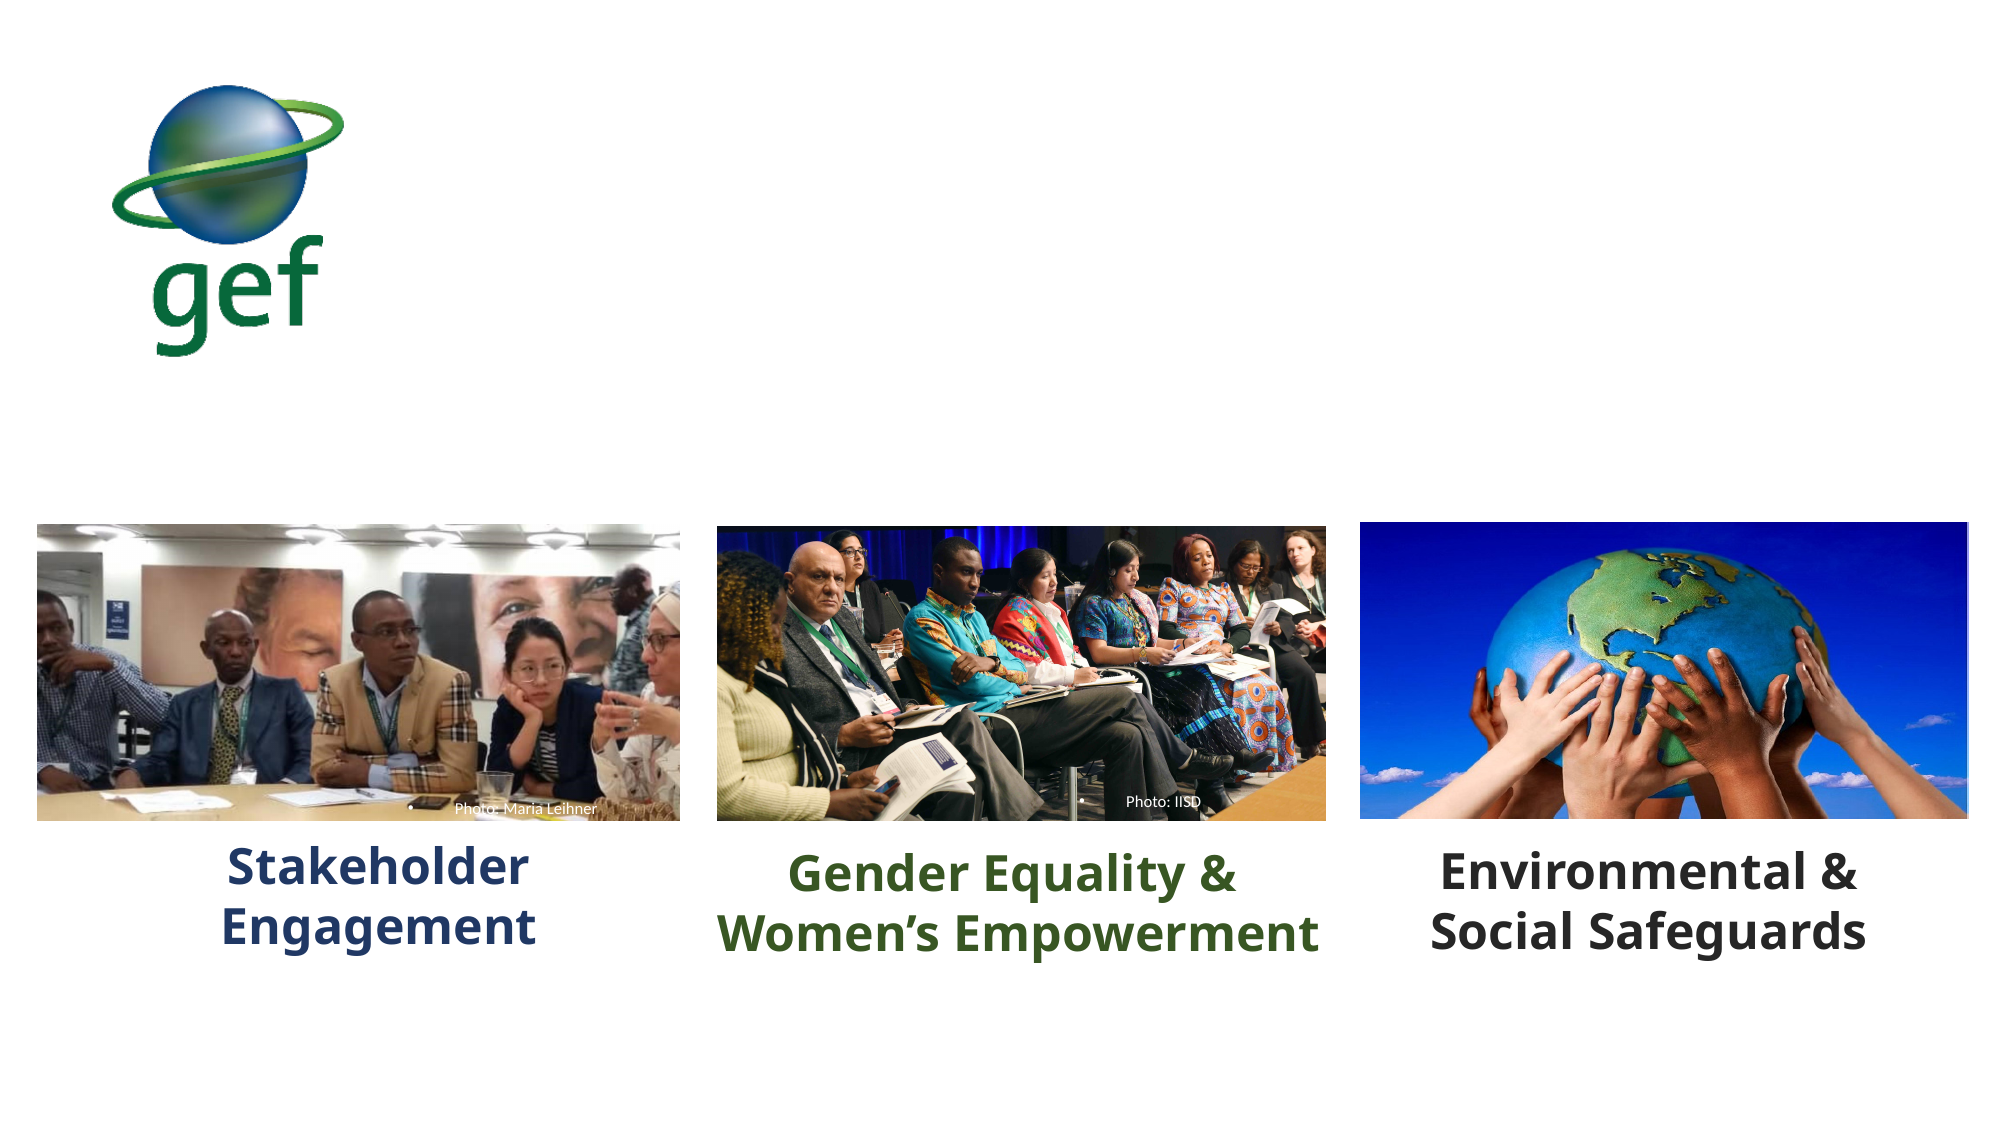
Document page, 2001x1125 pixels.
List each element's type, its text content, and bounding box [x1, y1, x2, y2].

text_box Gender Equality & Women’s Empowerment [631, 833, 1406, 1084]
picture [717, 526, 1326, 821]
picture [37, 524, 680, 821]
text_box Photo: Maria Leihner [393, 821, 613, 825]
text_box Stakeholder Engagement [37, 827, 735, 1077]
picture [106, 78, 350, 364]
picture [1360, 522, 1969, 819]
text_box Environmental & Social Safeguards [1347, 831, 1951, 1082]
